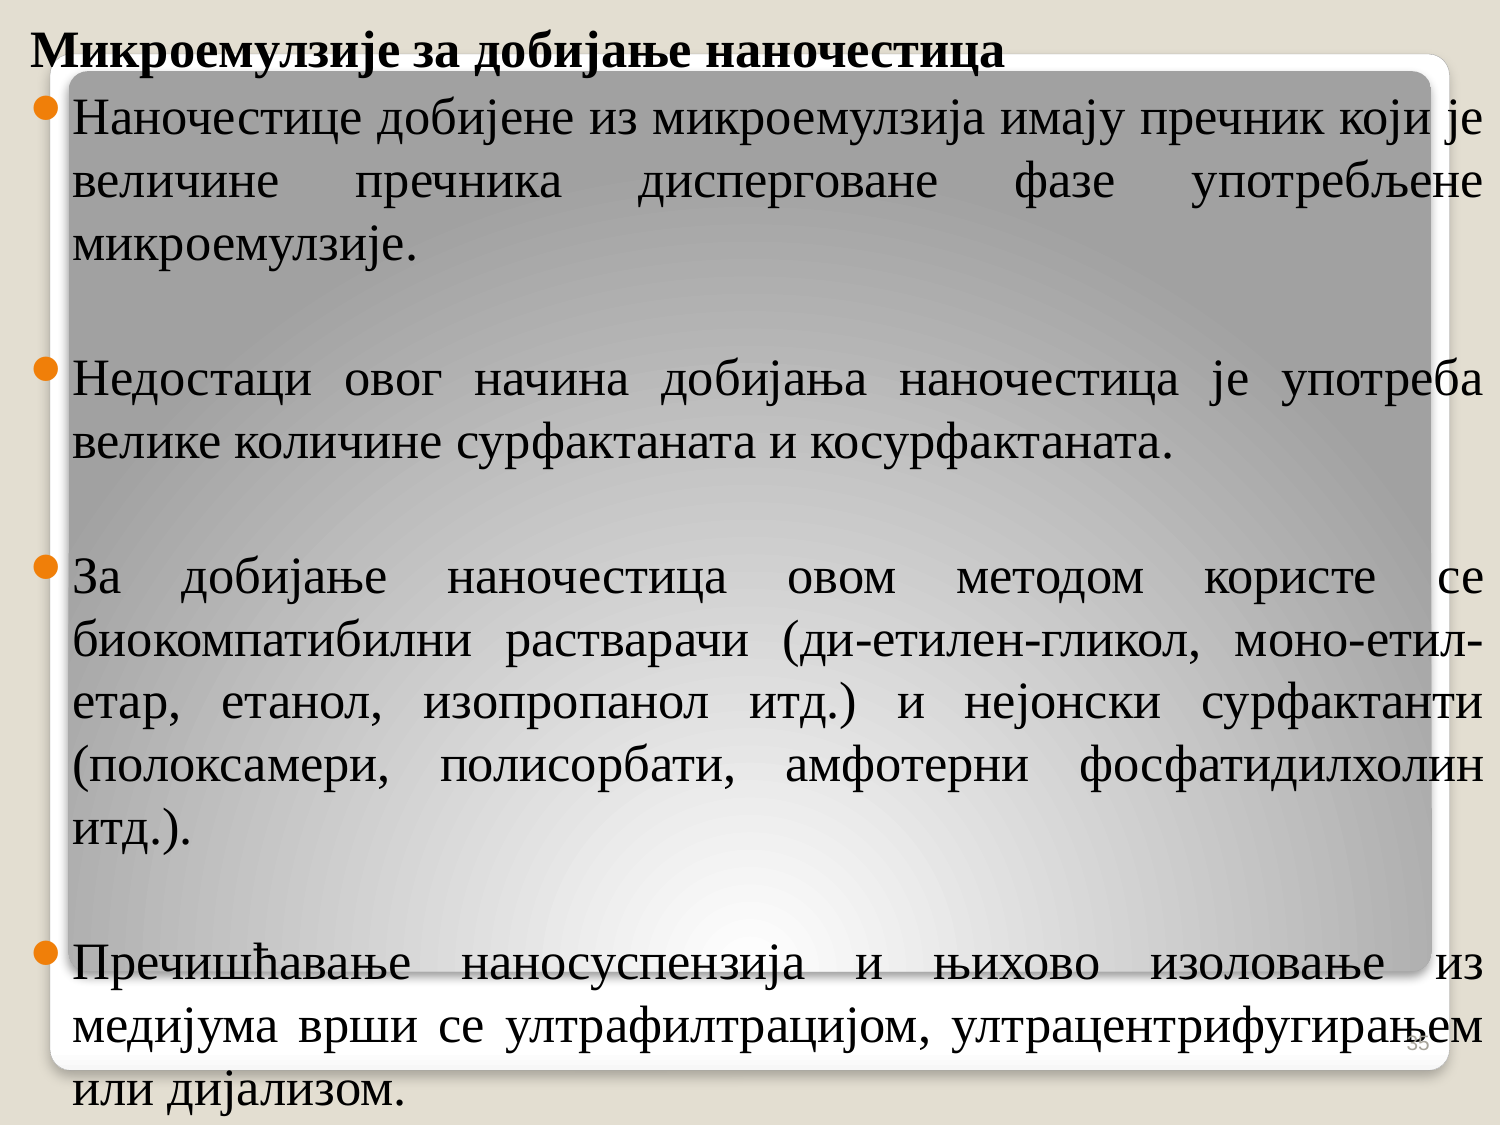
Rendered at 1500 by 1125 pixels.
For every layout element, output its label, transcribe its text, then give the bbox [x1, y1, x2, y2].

list Микроемулзије за добијање наночестица Наночестице добијене из микроемулзија имају пречник који је величине пречника дисперговане фазе употребљене микроемулзије. Недостаци овог начина добијања наночестица је употреба велике количине сурфактаната и косурфактаната. За добијање наночестица овом методом користе се биокомпатибилни растварачи (ди-етилен-гликол, моно-етил-етар, етанол, изопропанол итд.) и нејонски сурфактанти (полоксамери, полисорбати, амфотерни фосфатидилхолин итд.). Пречишћавање наносуспензија и њихово изоловање из медијума врши се ултрафилтрацијом, ултрацентрифугирањем или дијализом. [0, 0, 1500, 1125]
slide_number 35 [1369, 1002, 1445, 1063]
